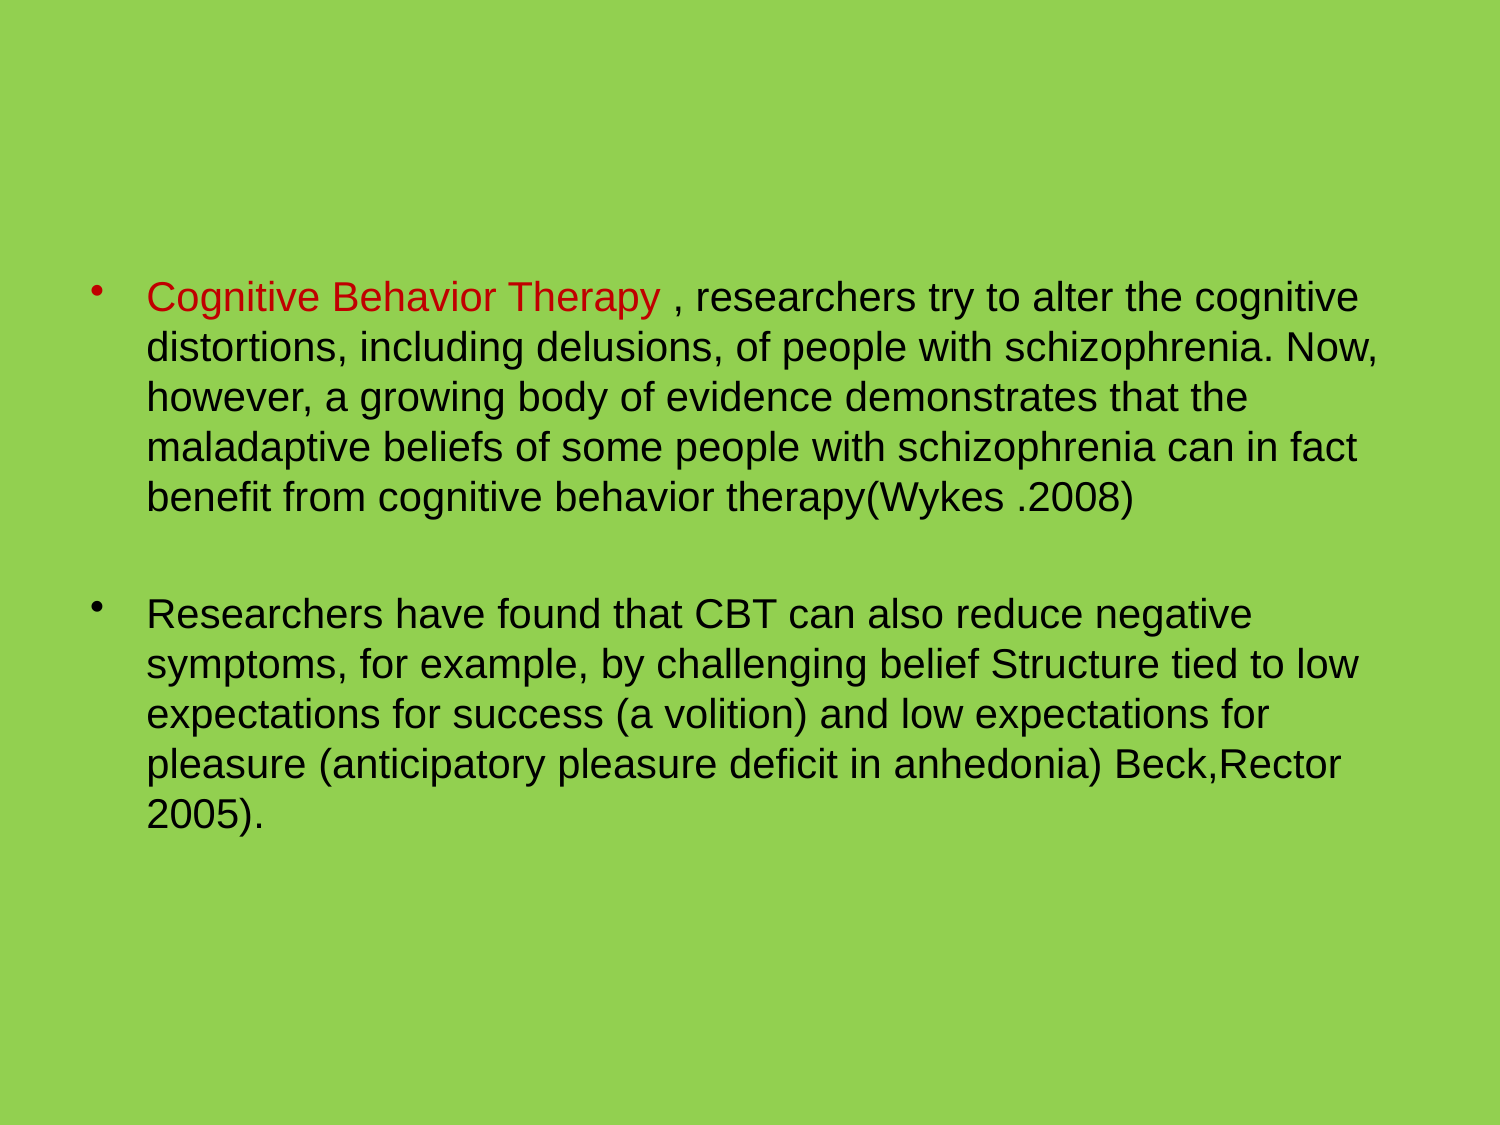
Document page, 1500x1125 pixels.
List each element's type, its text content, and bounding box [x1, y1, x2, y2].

list Cognitive Behavior Therapy , researchers try to alter the cognitive distortions, including delusions, of people with schizophrenia. Now, however, a growing body of evidence demonstrates that the maladaptive beliefs of some people with schizophrenia can in fact benefit from cognitive behavior therapy(Wykes .2008) Researchers have found that CBT can also reduce negative symptoms, for example, by challenging belief Structure tied to low expectations for success (a volition) and low expectations for pleasure (anticipatory pleasure deficit in anhedonia) Beck,Rector 2005). [75, 262, 1425, 1005]
